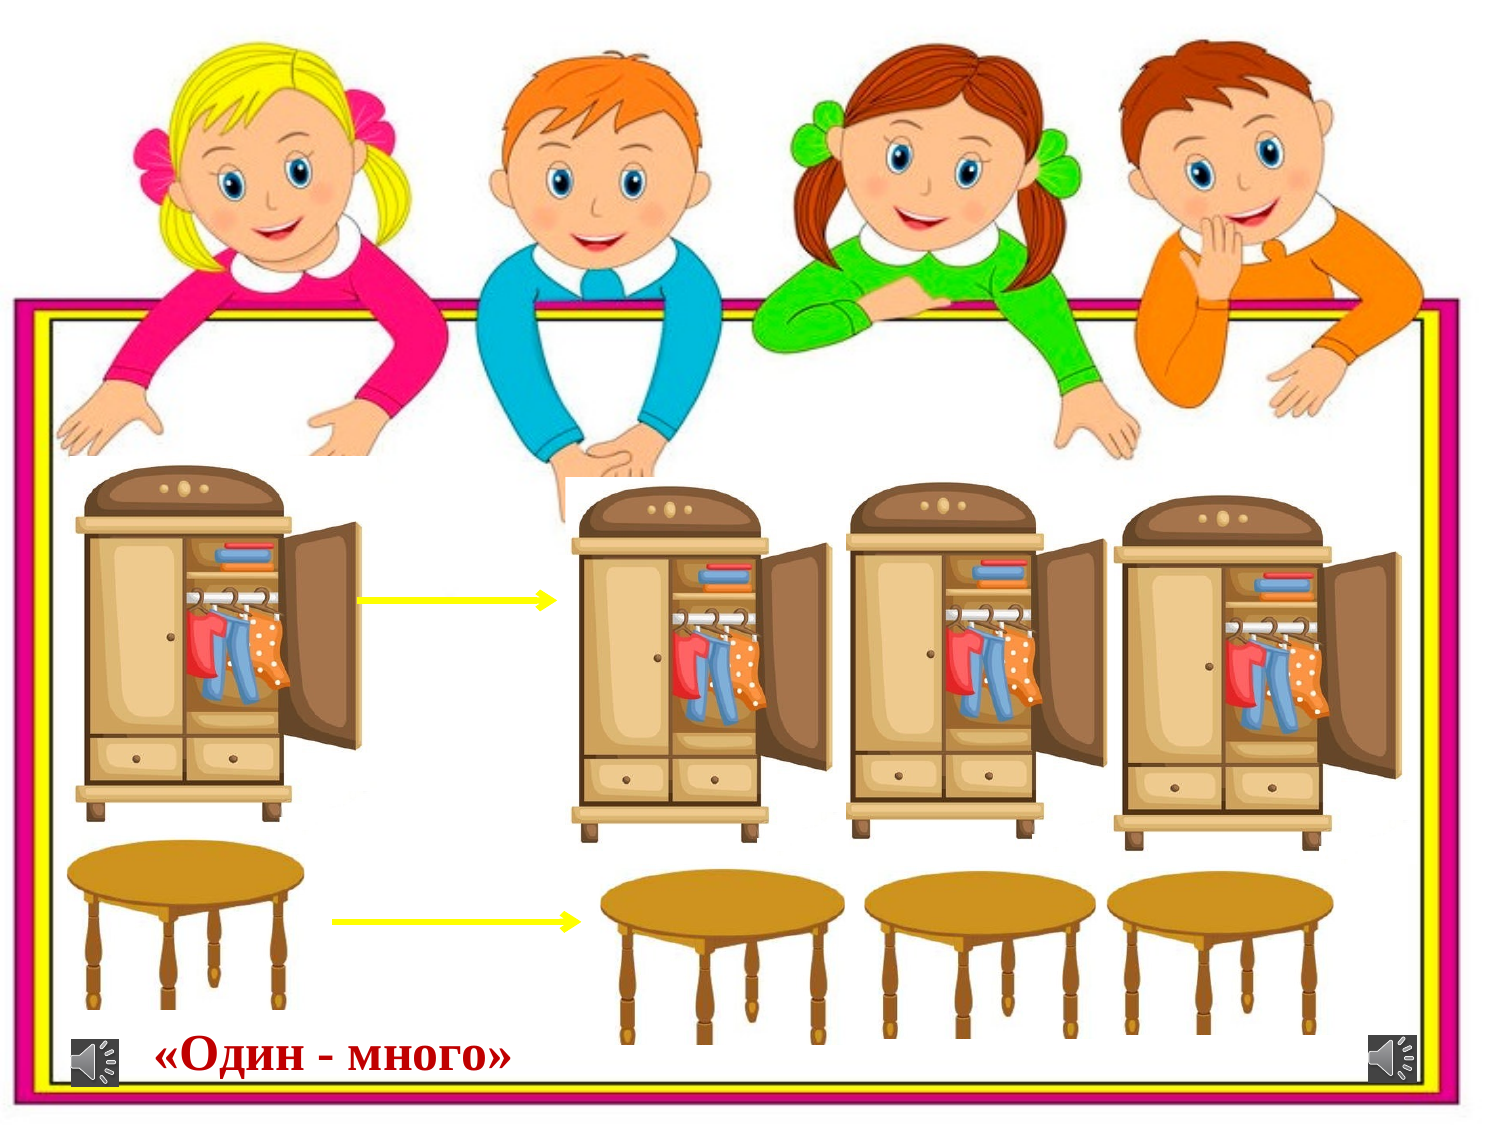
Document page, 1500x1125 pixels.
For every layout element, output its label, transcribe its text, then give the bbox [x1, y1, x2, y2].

title «Один - много» [88, 1011, 579, 1089]
picture [0, 0, 1500, 1125]
